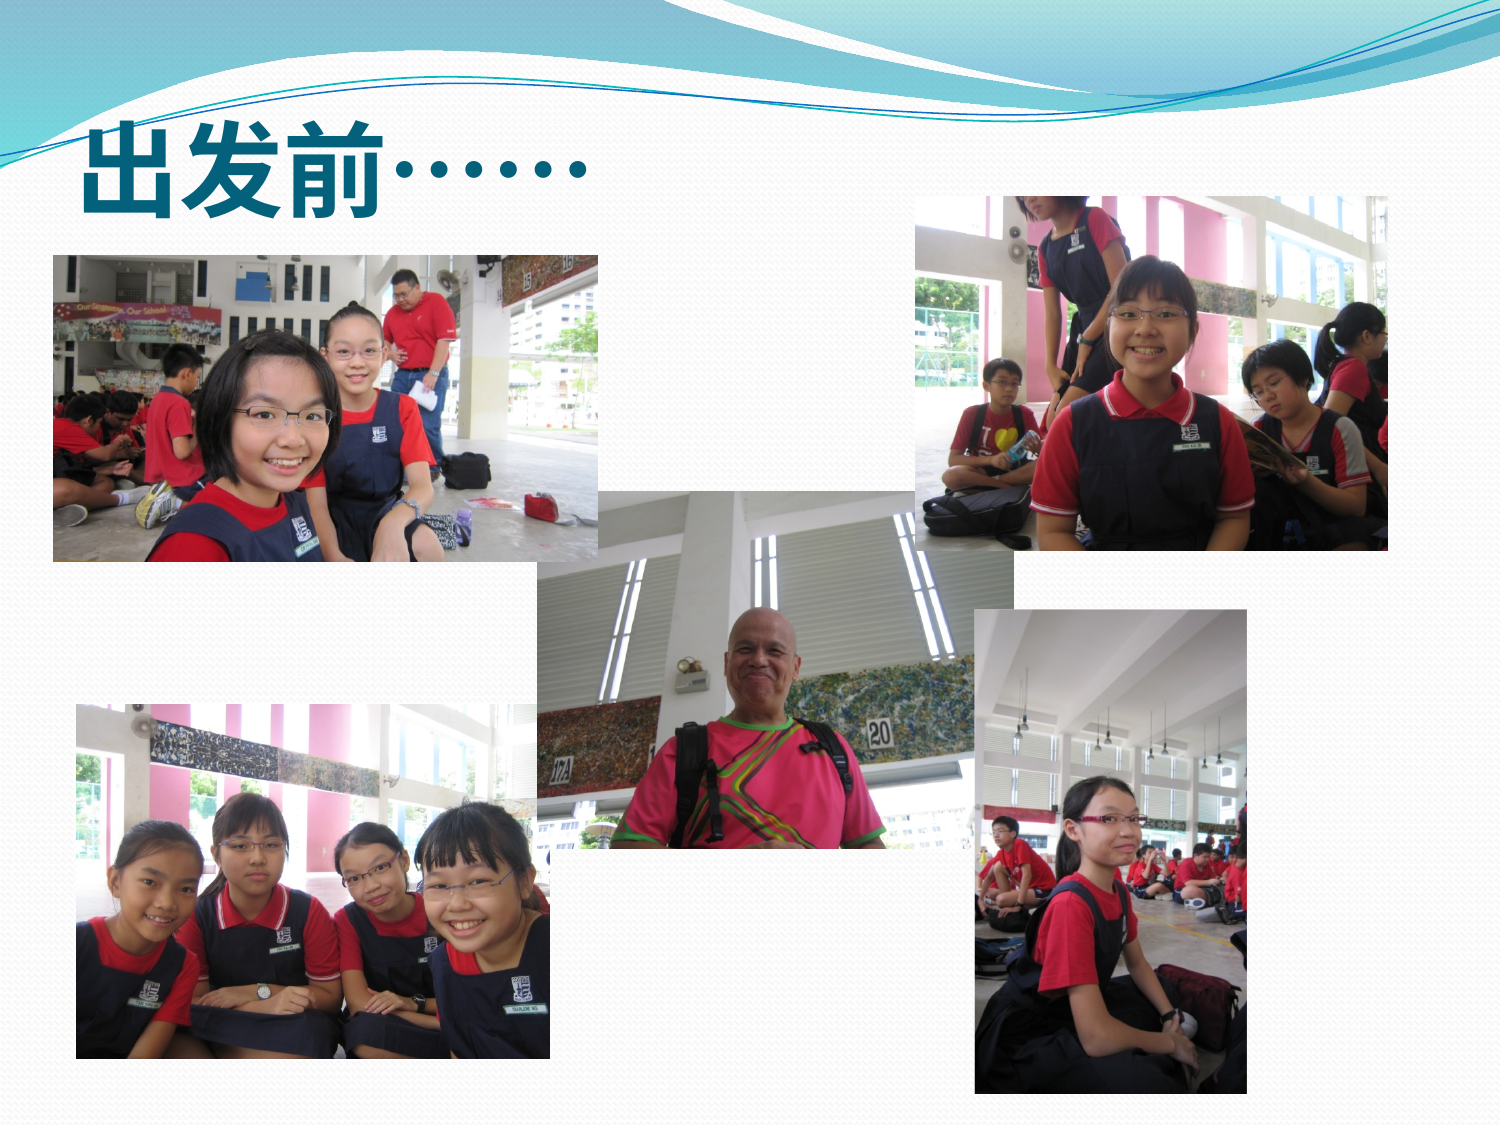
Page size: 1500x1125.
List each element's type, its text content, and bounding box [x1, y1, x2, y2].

picture [915, 196, 1388, 551]
picture [537, 491, 1353, 988]
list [76, 703, 550, 1059]
title 出发前…… [75, 42, 1425, 231]
picture [975, 999, 1246, 1093]
picture [52, 255, 599, 562]
